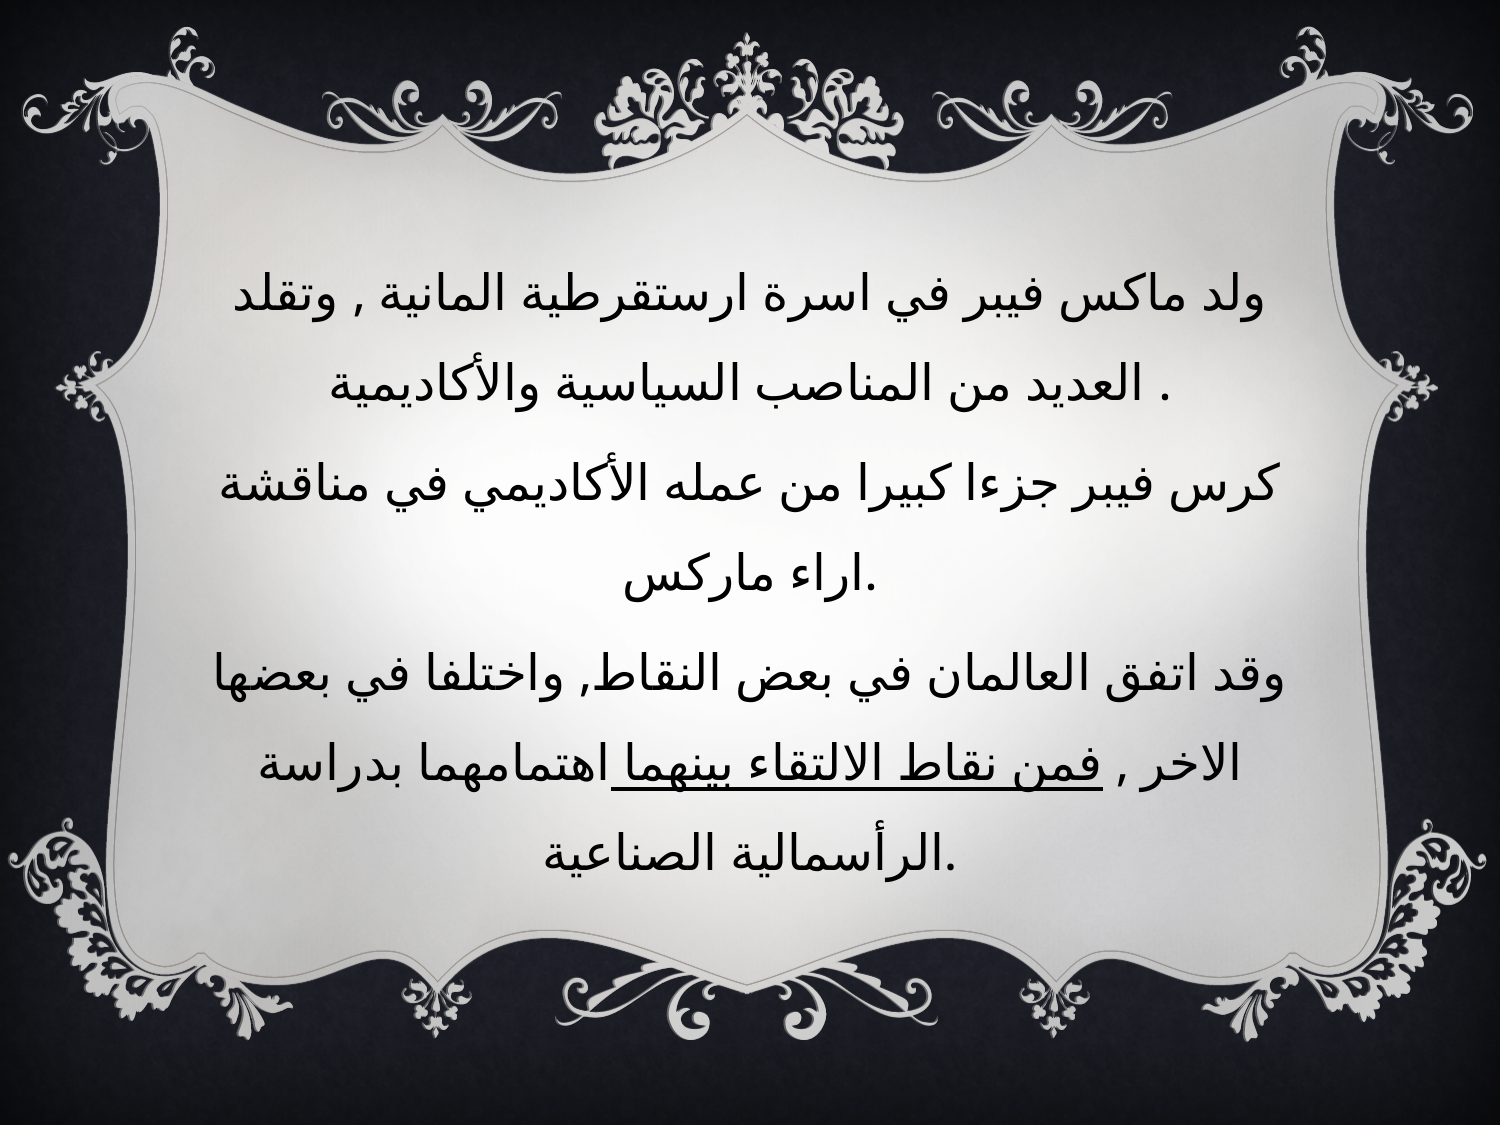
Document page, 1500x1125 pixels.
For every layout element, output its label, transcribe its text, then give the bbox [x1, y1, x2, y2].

picture [0, 0, 1500, 1125]
list ولد ماكس فيبر في اسرة ارستقرطية المانية , وتقلد العديد من المناصب السياسية والأكاديمية . كرس فيبر جزءا كبيرا من عمله الأكاديمي في مناقشة اراء ماركس. وقد اتفق العالمان في بعض النقاط, واختلفا في بعضها الاخر , فمن نقاط الالتقاء بينهما اهتمامهما بدراسة الرأسمالية الصناعية. [164, 222, 1336, 961]
